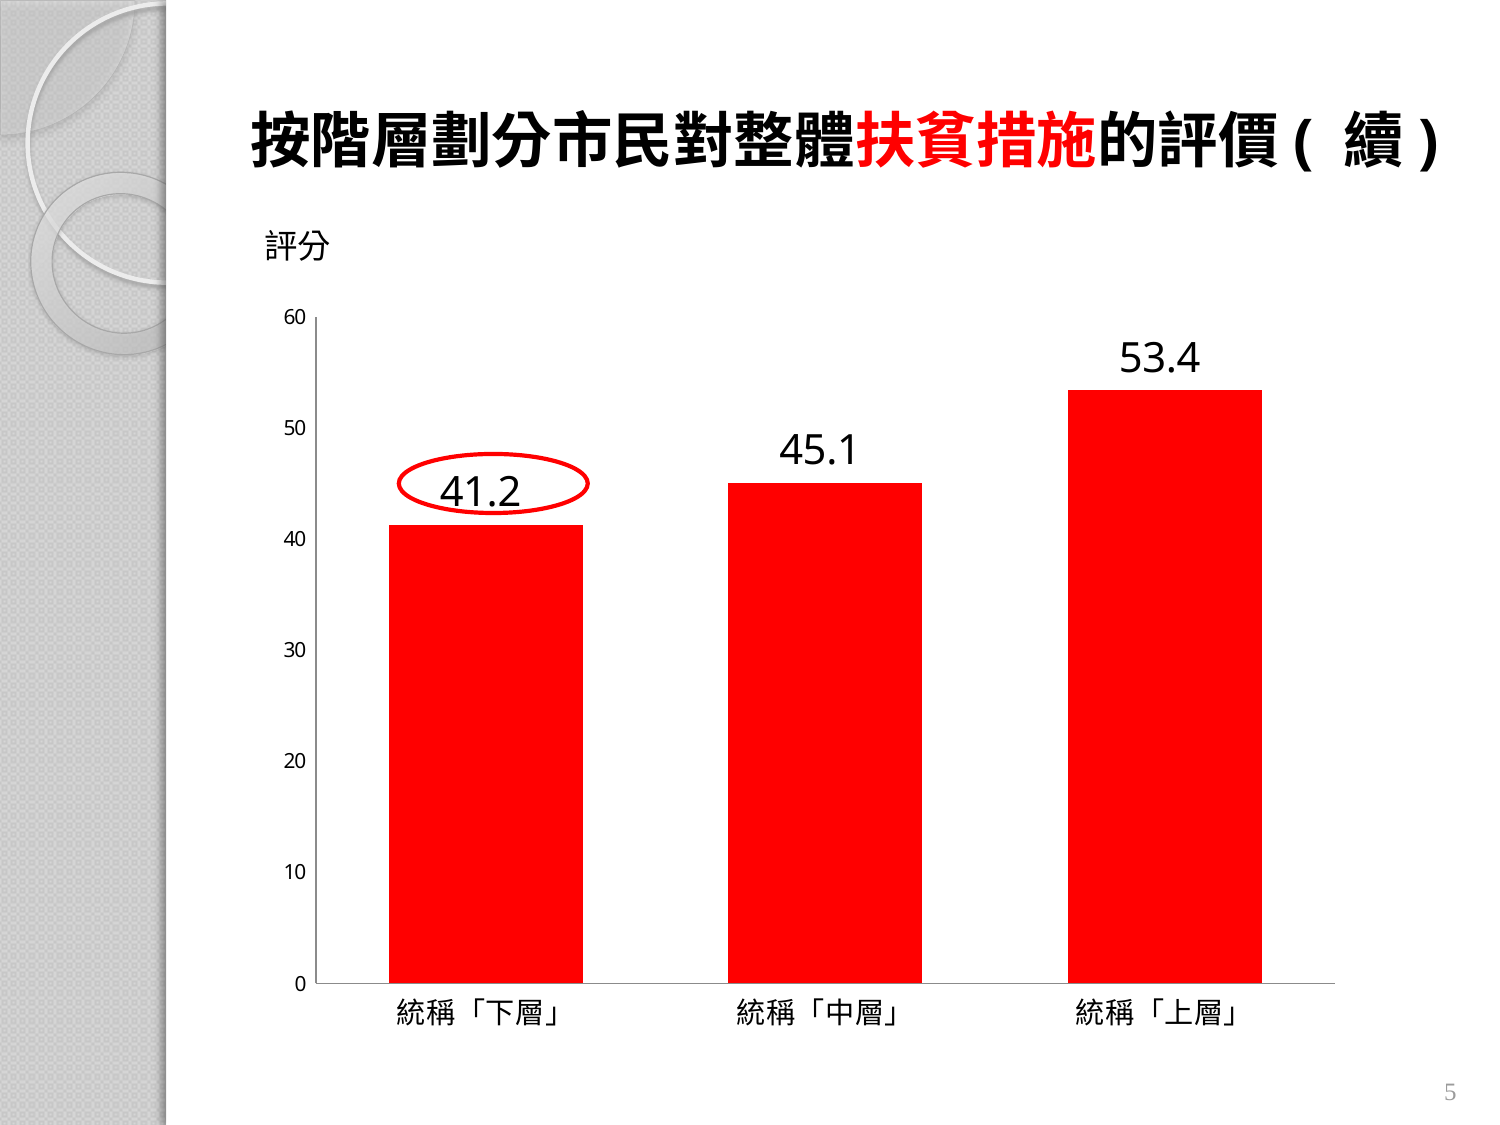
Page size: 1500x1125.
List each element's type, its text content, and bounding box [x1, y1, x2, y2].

slide_number 5 [1413, 1034, 1488, 1113]
text_box 評分 [249, 217, 347, 273]
title 按階層劃分市民對整體扶貧措施的評價( 續) [235, 45, 1466, 233]
chart [261, 287, 1357, 1047]
